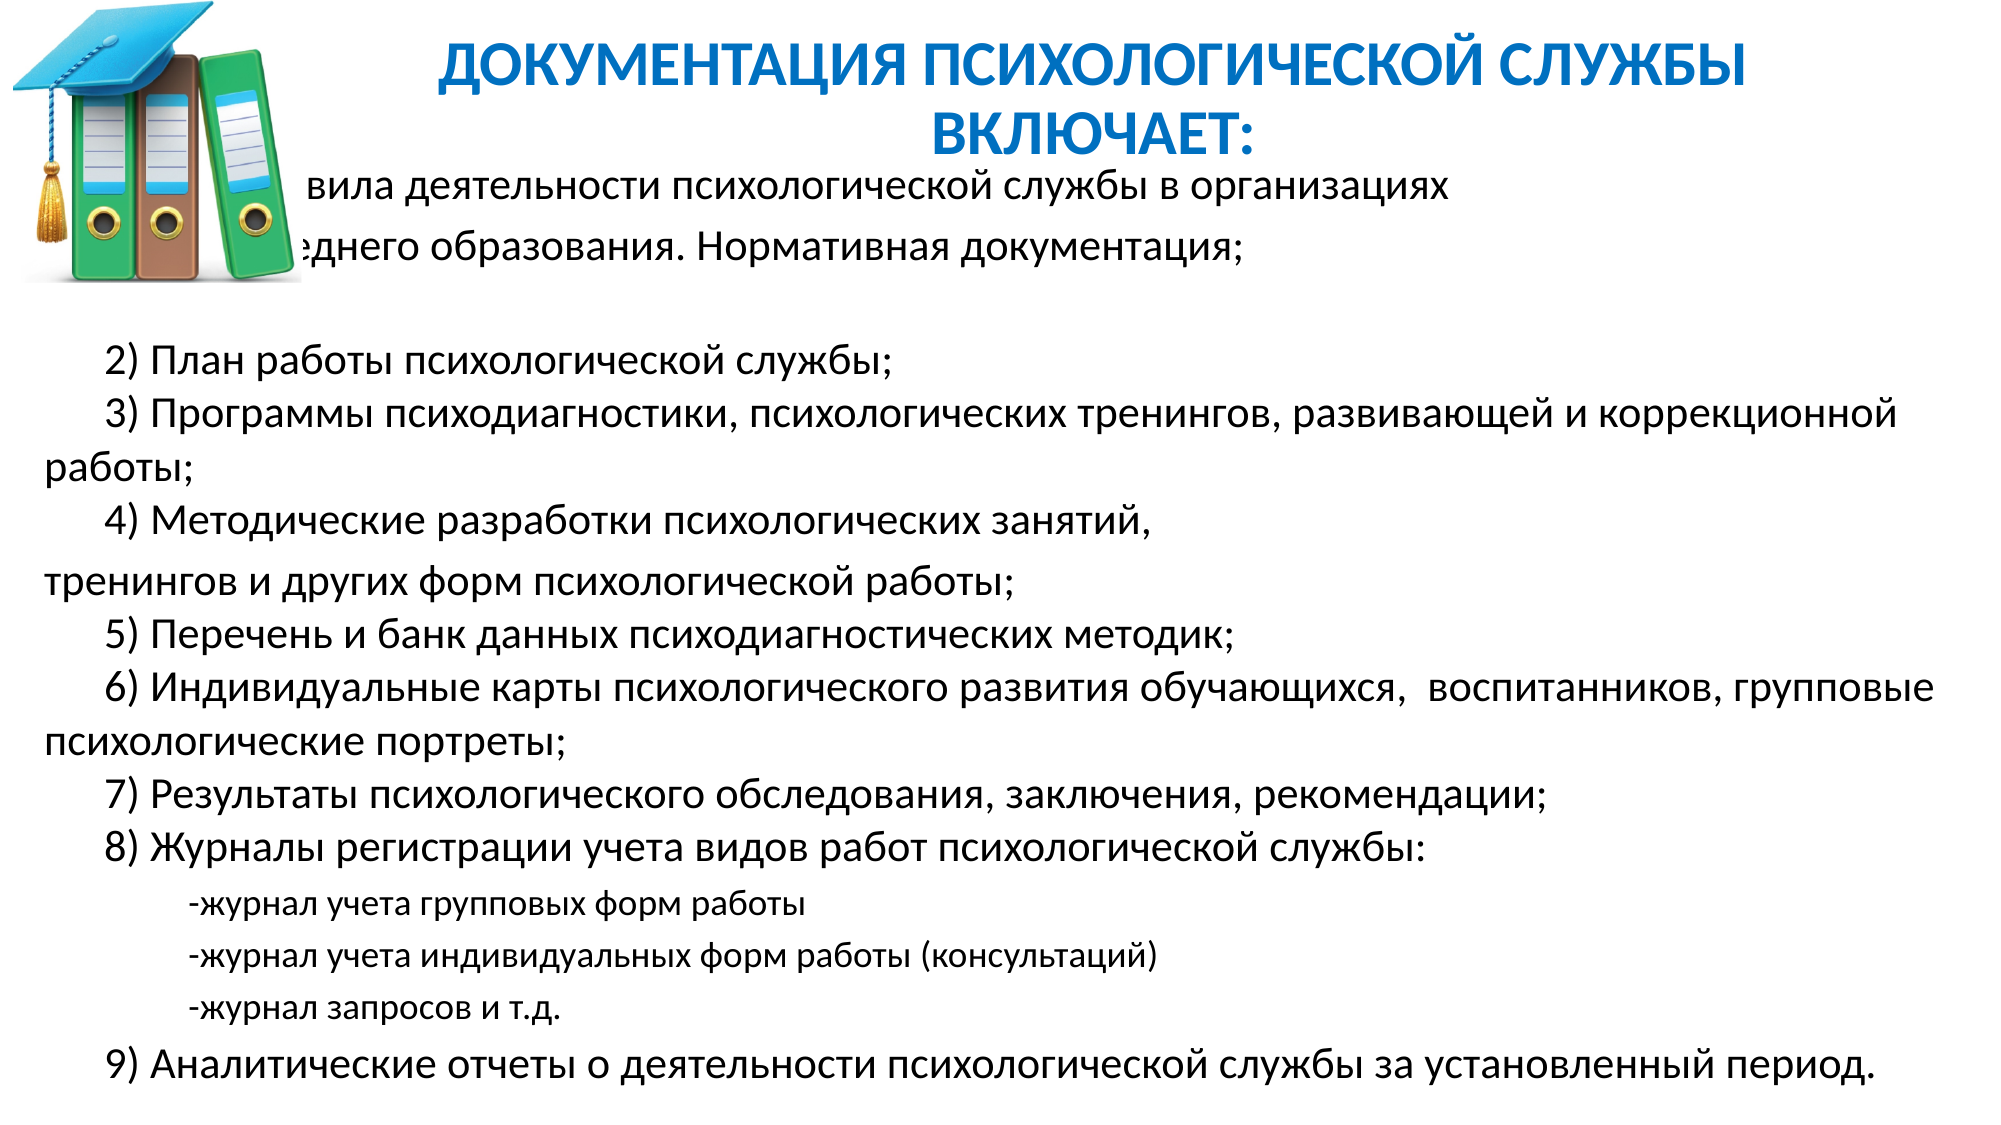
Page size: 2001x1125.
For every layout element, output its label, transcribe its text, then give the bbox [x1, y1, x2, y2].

picture [13, 0, 303, 283]
title ДОКУМЕНТАЦИЯ ПСИХОЛОГИЧЕСКОЙ СЛУЖБЫ ВКЛЮЧАЕТ: [325, 22, 1863, 147]
list 1) Правила деятельности психологической службы в организациях среднего образования. Нормативная документация; 2) План работы психологической службы; 3) Программы психодиагностики, психологических тренингов, развивающей и коррекционной работы; 4) Методические разработки психологических занятий, тренингов и других форм психологической работы; 5) Перечень и банк данных психодиагностических методик; 6) Индивидуальные карты психологического развития обучающихся, воспитанников, групповые психологические портреты; 7) Результаты психологического обследования, заключения, рекомендации; 8) Журналы регистрации учета видов работ психологической службы: -журнал учета групповых форм работы -журнал учета индивидуальных форм работы (консультаций) -журнал запросов и т.д. 9) Аналитические отчеты о деятельности психологической службы за установленный период. [29, 147, 1986, 1105]
